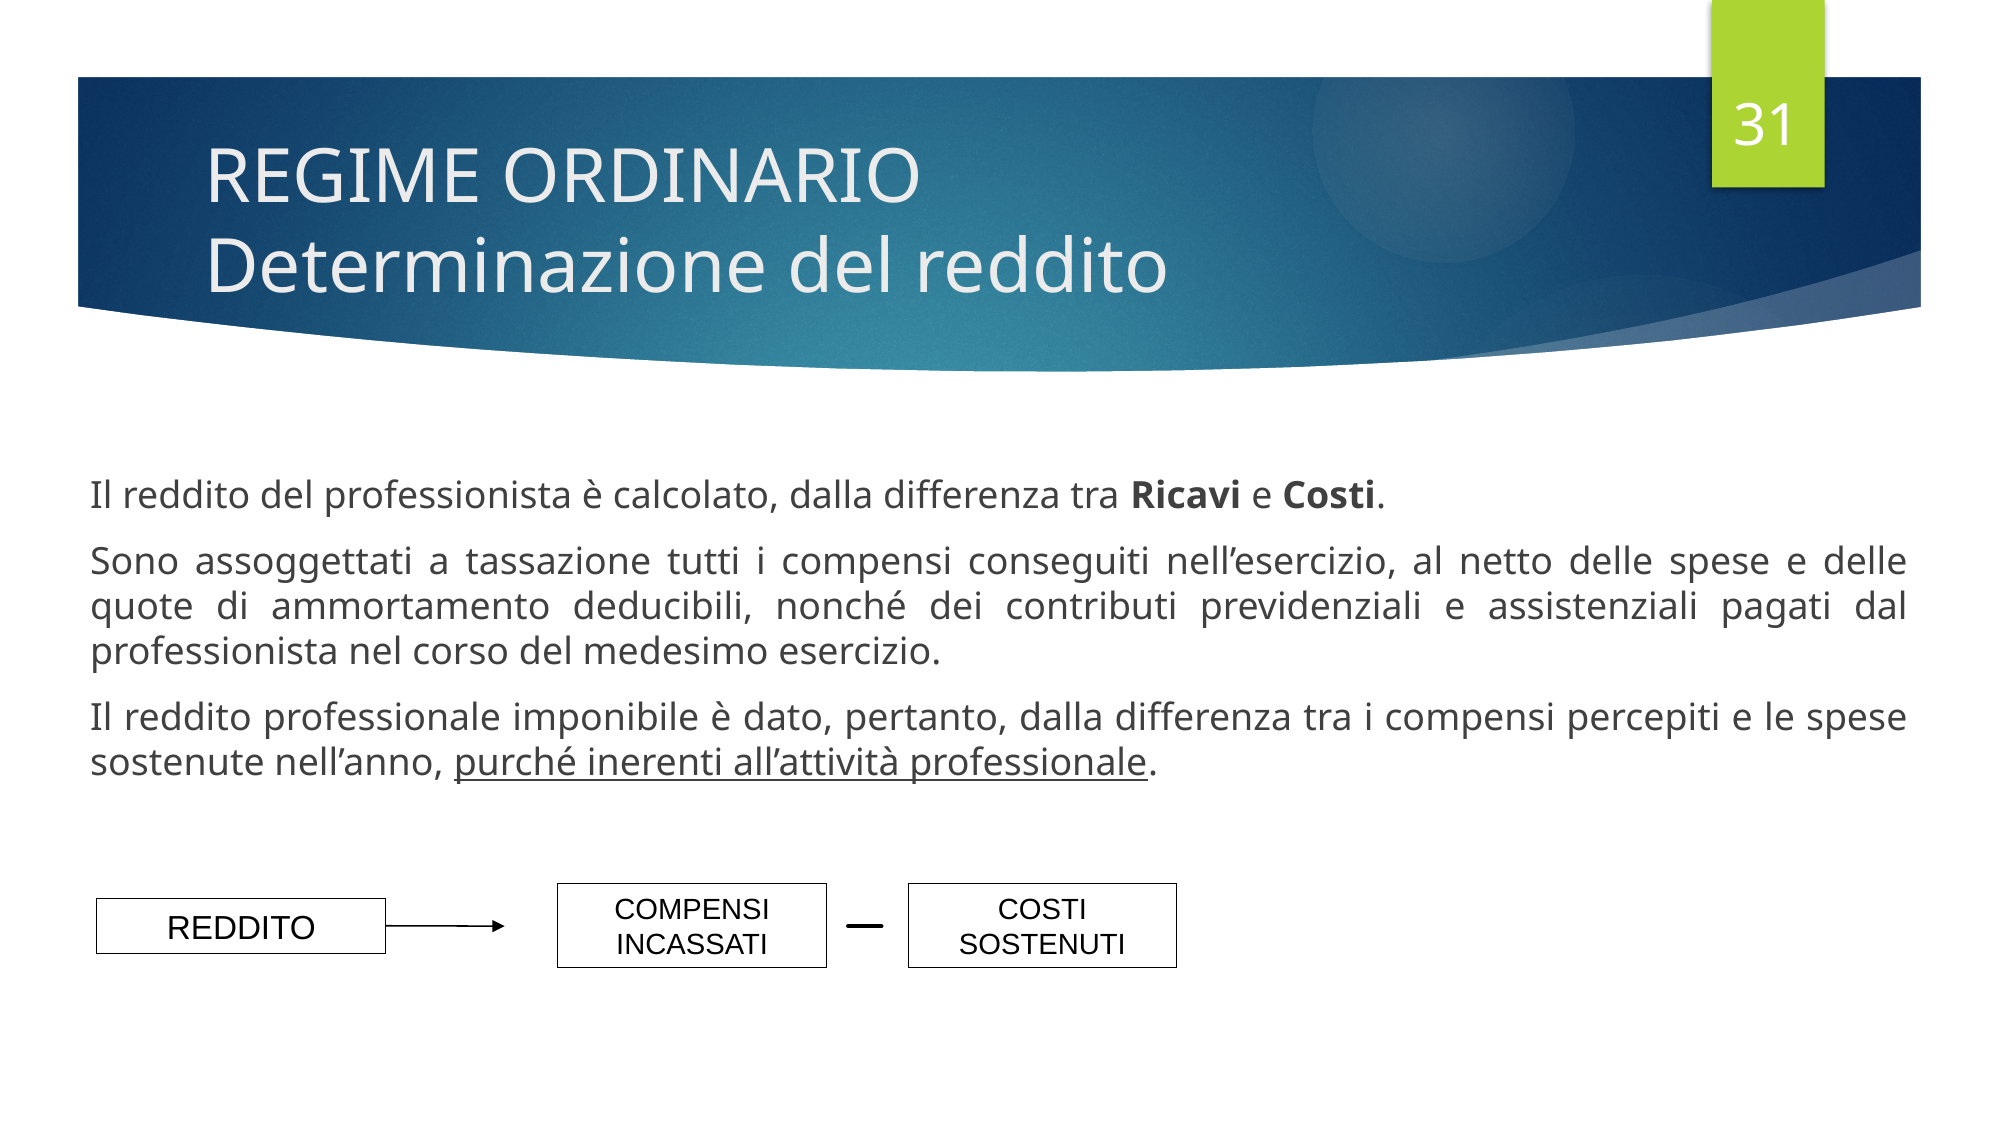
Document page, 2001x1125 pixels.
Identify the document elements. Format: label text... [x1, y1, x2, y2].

slide_number 31 [1698, 48, 1836, 175]
text_box COSTI SOSTENUTI [908, 883, 1177, 968]
text_box REDDITO [96, 898, 386, 954]
list Il reddito del professionista è calcolato, dalla differenza tra Ricavi e Costi. Sono assoggettati a tassazione tutti i compensi conseguiti nell’esercizio, al netto delle spese e delle quote di ammortamento deducibili, nonché dei contributi previdenziali e assistenziali pagati dal professionista nel corso del medesimo esercizio. Il reddito professionale imponibile è dato, pertanto, dalla differenza tra i compensi percepiti e le spese sostenute nell’anno, purché inerenti all’attività professionale. [75, 463, 1925, 1025]
title REGIME ORDINARIO Determinazione del reddito [189, 159, 1627, 276]
text_box COMPENSI INCASSATI [557, 883, 827, 968]
